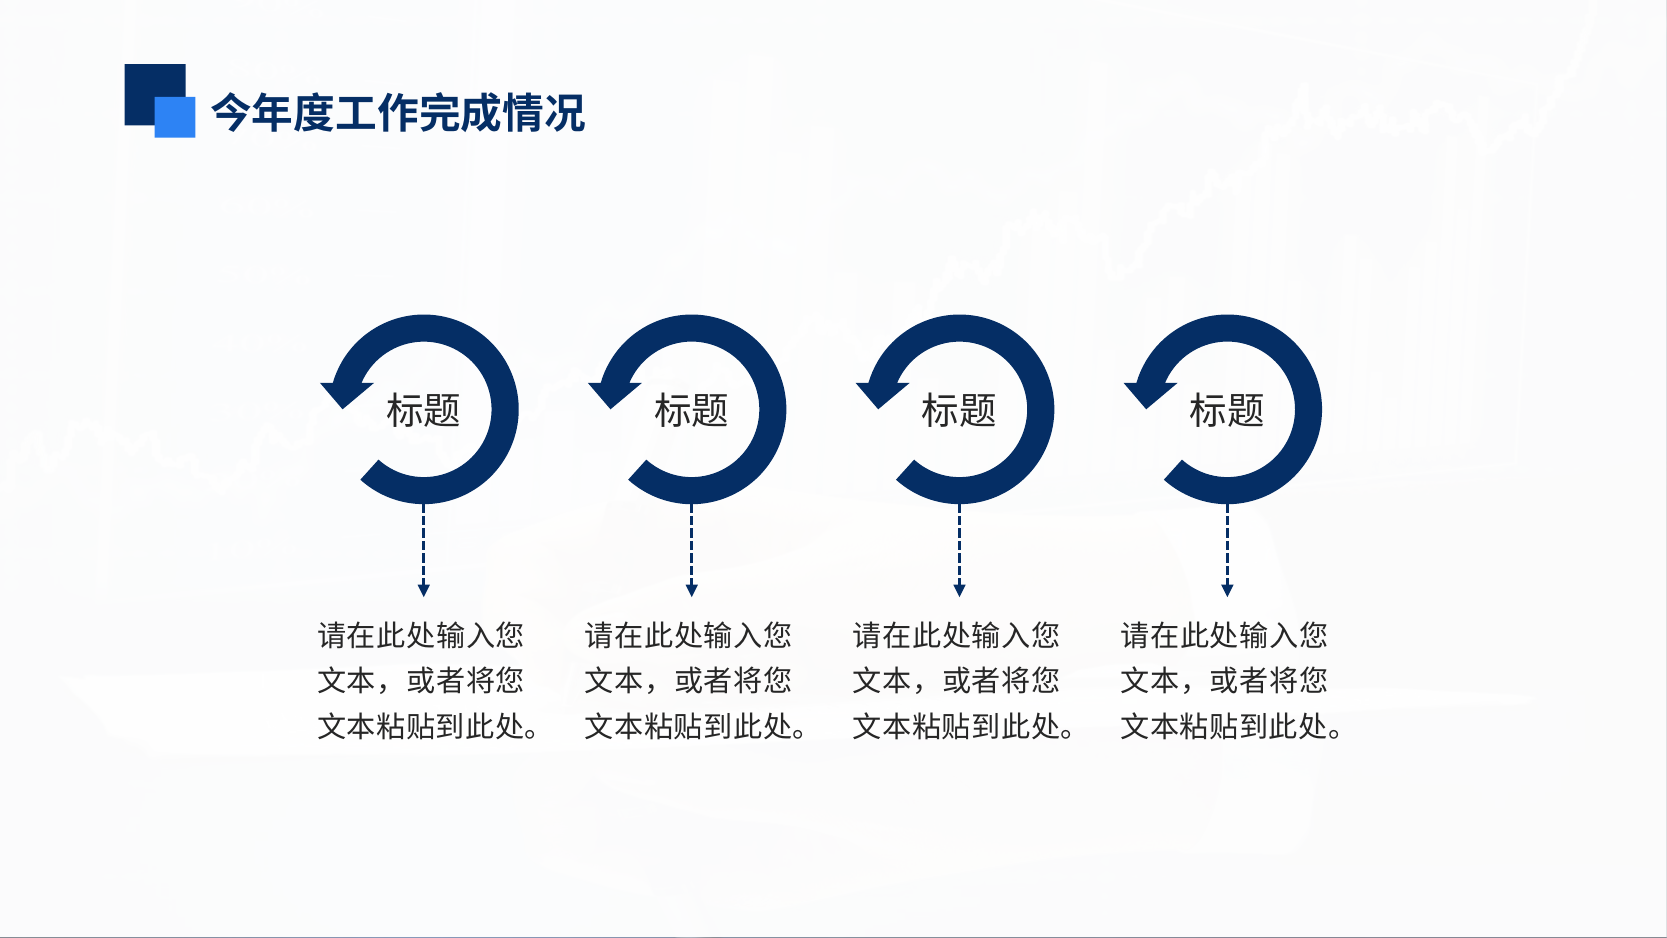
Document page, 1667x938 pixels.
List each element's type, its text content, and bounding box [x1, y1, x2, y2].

text_box [153, 95, 197, 140]
text_box 请在此处输入您文本，或者将您文本粘贴到此处。 [1105, 598, 1344, 751]
text_box 标题 [1123, 314, 1323, 505]
text_box 标题 [319, 314, 519, 505]
text_box 请在此处输入您文本，或者将您文本粘贴到此处。 [569, 598, 809, 751]
text_box 今年度工作完成情况 [195, 78, 621, 144]
text_box 请在此处输入您文本，或者将您文本粘贴到此处。 [301, 598, 541, 751]
text_box [123, 62, 188, 127]
text_box 请在此处输入您文本，或者将您文本粘贴到此处。 [837, 598, 1077, 751]
text_box 标题 [855, 314, 1055, 505]
text_box 标题 [587, 314, 787, 505]
